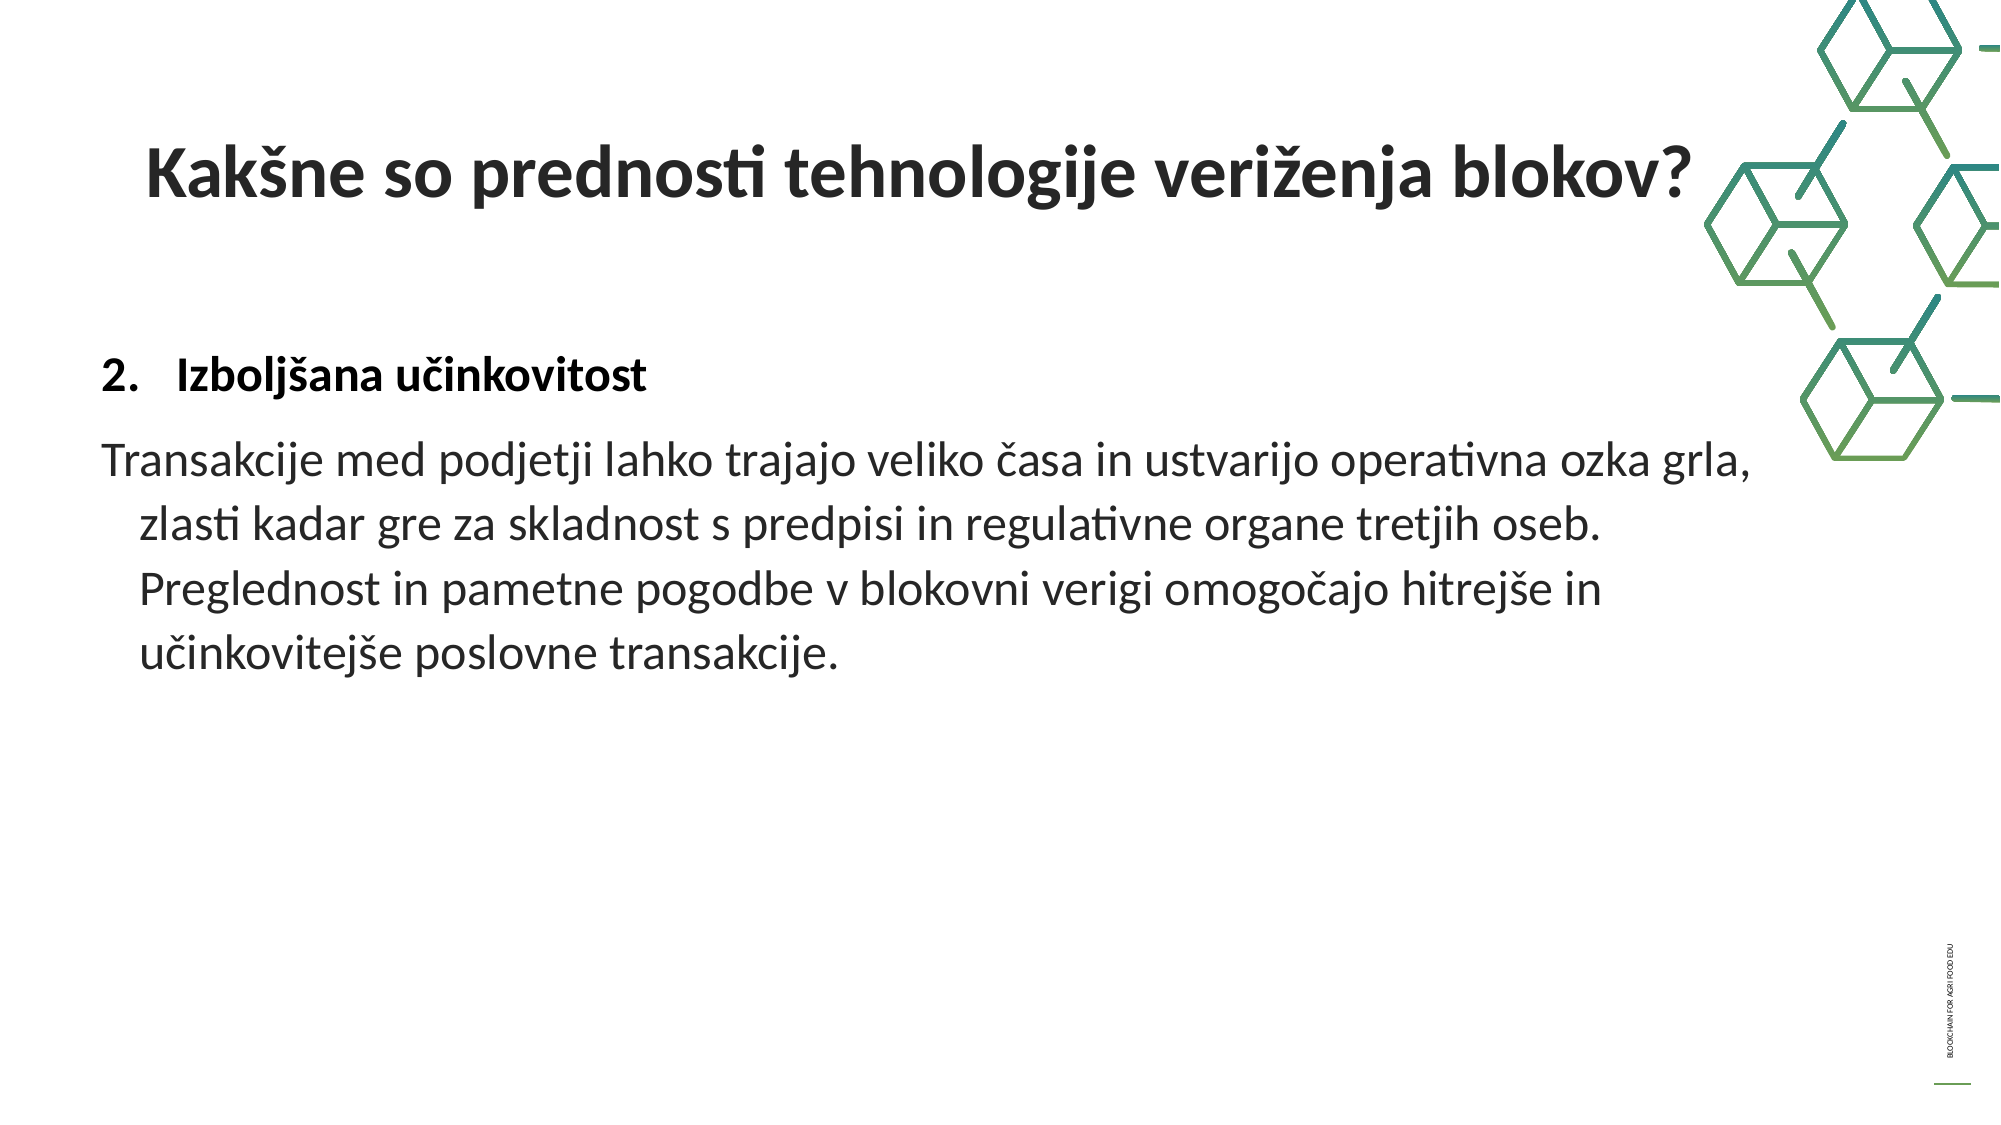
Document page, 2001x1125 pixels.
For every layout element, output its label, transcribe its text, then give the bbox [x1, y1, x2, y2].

list Kakšne so prednosti tehnologije veriženja blokov? [130, 124, 1698, 337]
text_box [1703, 0, 2000, 462]
list Izboljšana učinkovitost Transakcije med podjetji lahko trajajo veliko časa in ustvarijo operativna ozka grla, zlasti kadar gre za skladnost s predpisi in regulativne organe tretjih oseb. Preglednost in pametne pogodbe v blokovni verigi omogočajo hitrejše in učinkovitejše poslovne transakcije. [86, 329, 1825, 1100]
